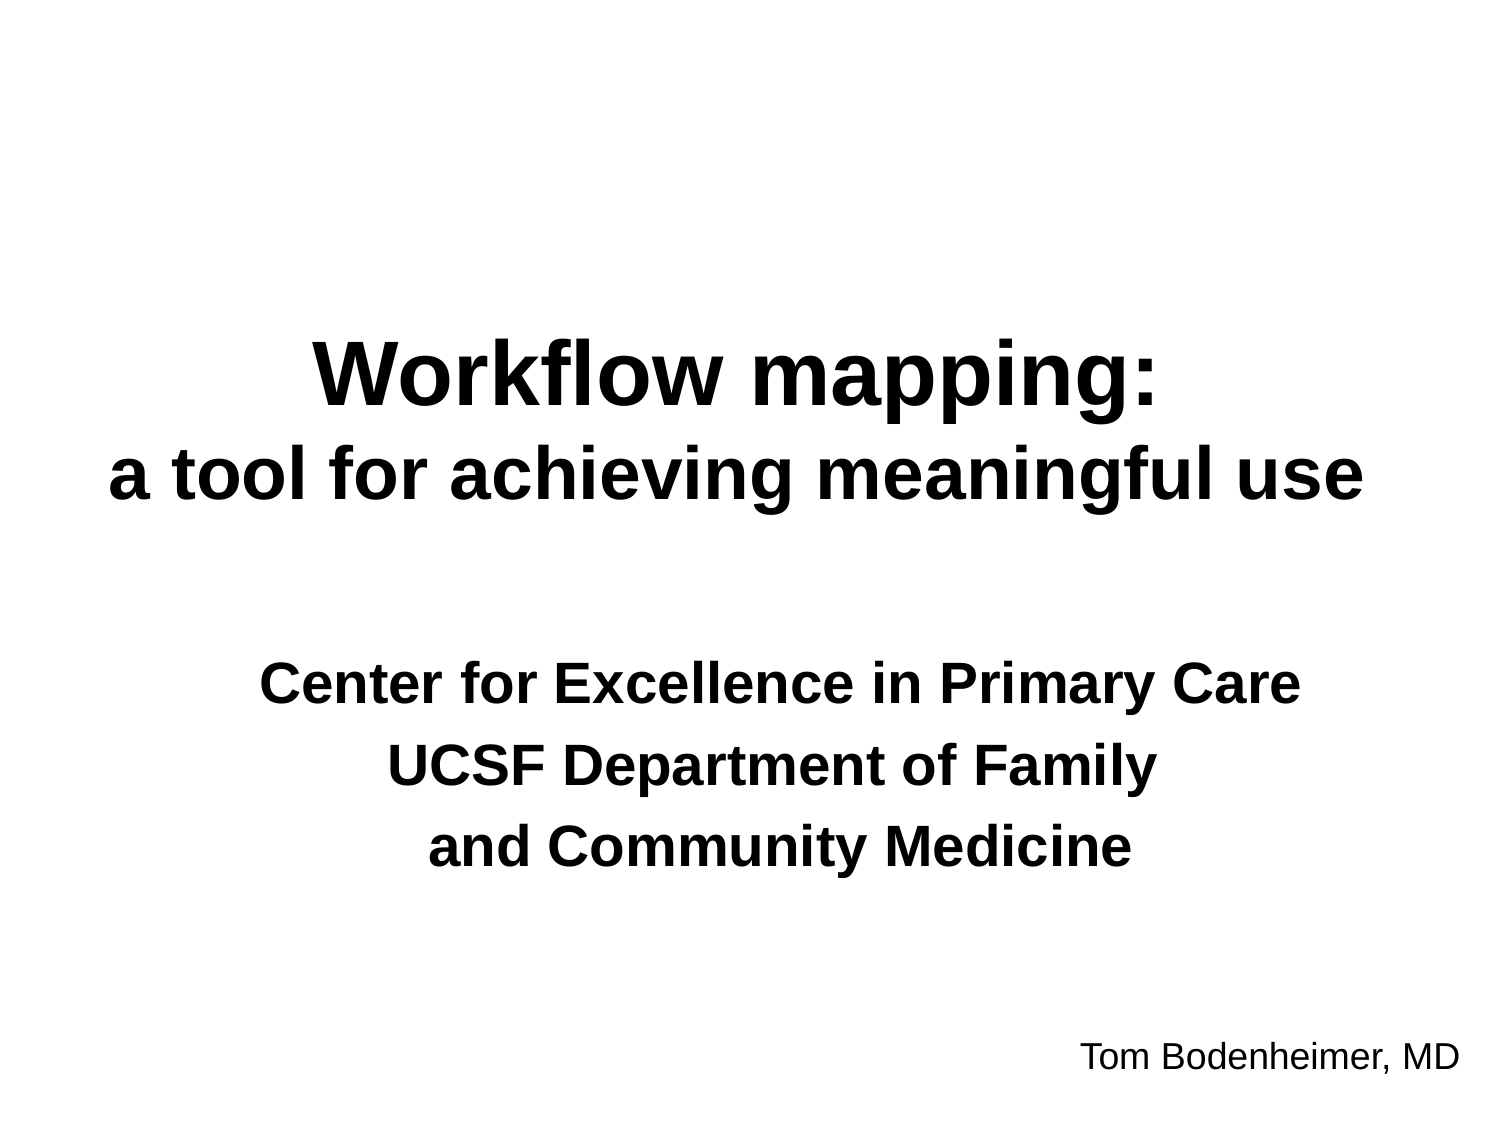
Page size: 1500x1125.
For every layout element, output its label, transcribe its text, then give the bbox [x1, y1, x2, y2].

text_box Tom Bodenheimer, MD [1064, 1024, 1476, 1085]
title Workflow mapping: a tool for achieving meaningful use [49, 237, 1426, 591]
subtitle Center for Excellence in Primary Care UCSF Department of Family and Community Medicine [224, 637, 1338, 926]
